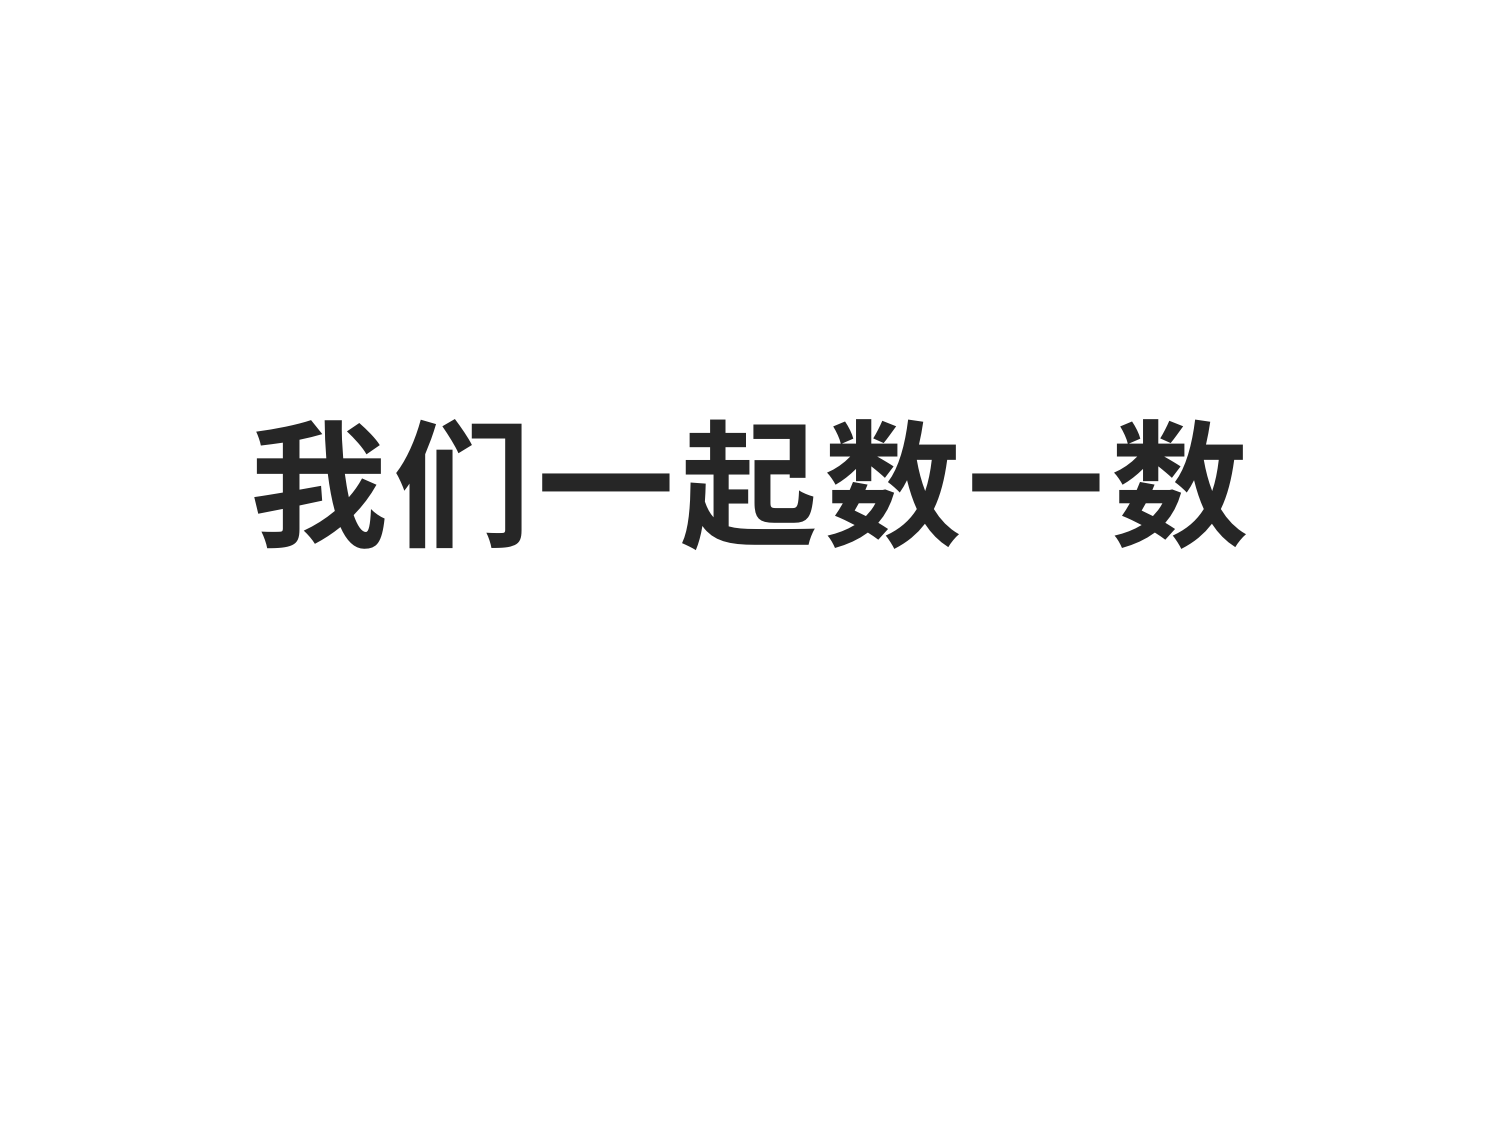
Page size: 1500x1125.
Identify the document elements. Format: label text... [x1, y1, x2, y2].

title 我们一起数一数 [147, 149, 1354, 572]
